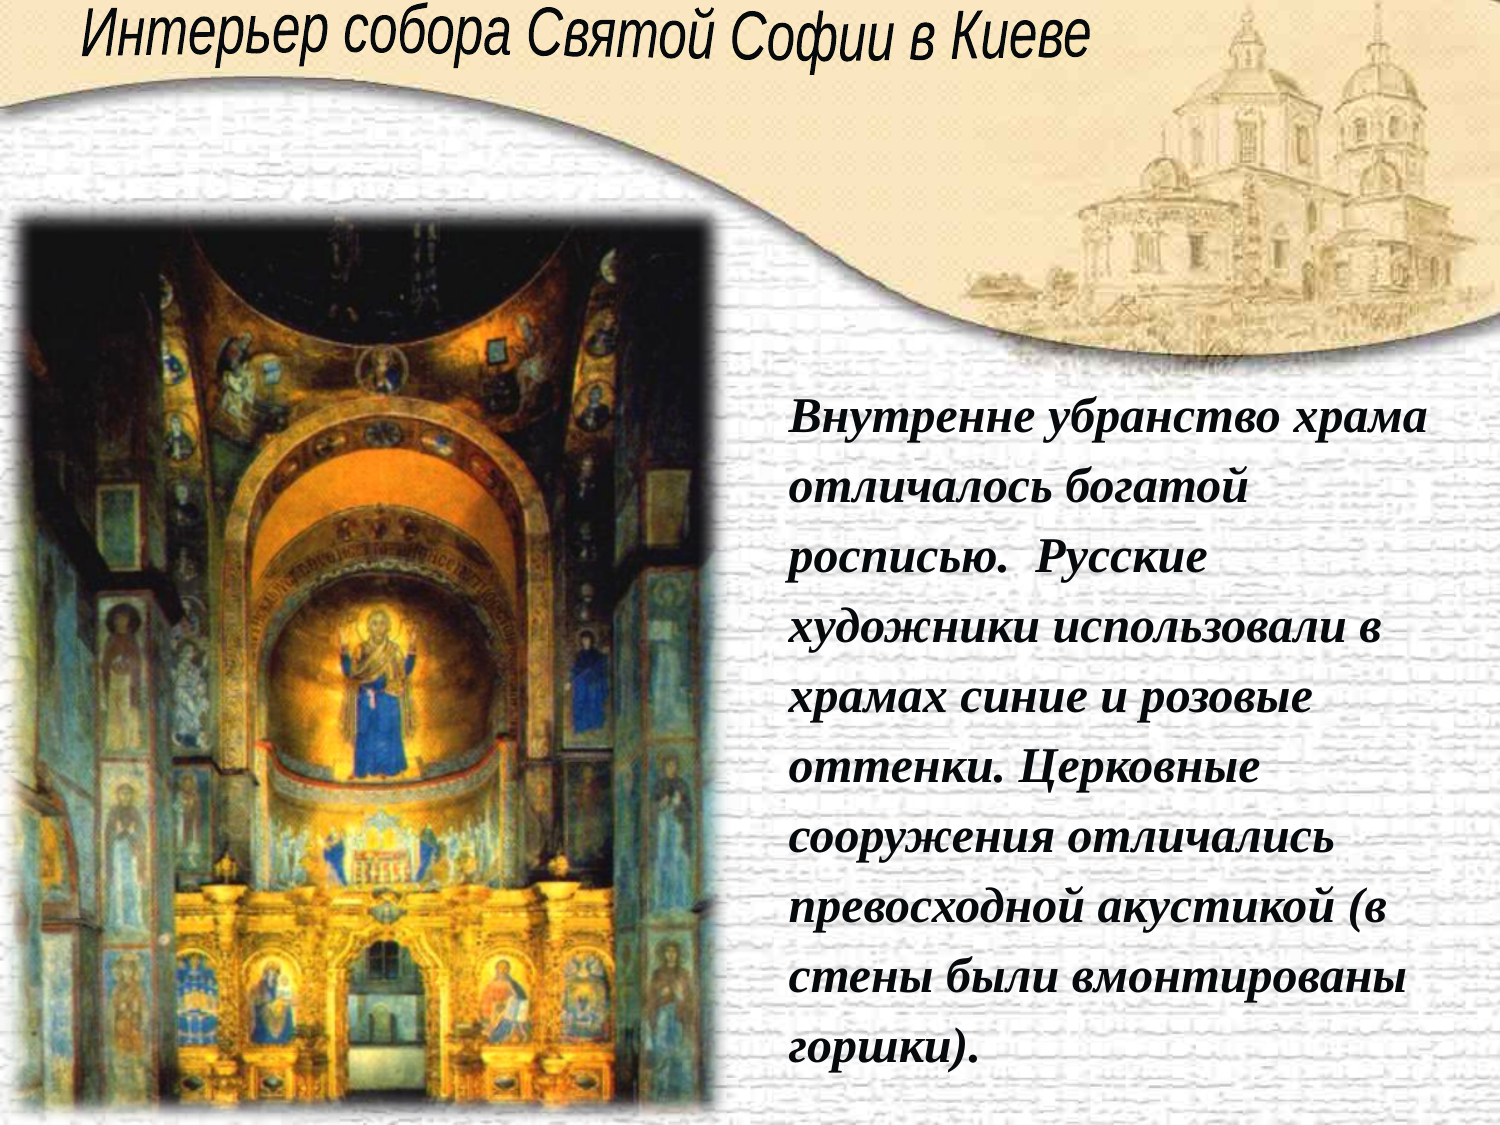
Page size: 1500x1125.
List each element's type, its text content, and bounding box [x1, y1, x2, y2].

list Внутренне убранство храма отличалось богатой росписью. Русские художники использовали в храмах синие и розовые оттенки. Церковные сооружения отличались превосходной акустикой (в стены были вмонтированы горшки). [773, 374, 1464, 1078]
picture [0, 0, 1500, 1125]
